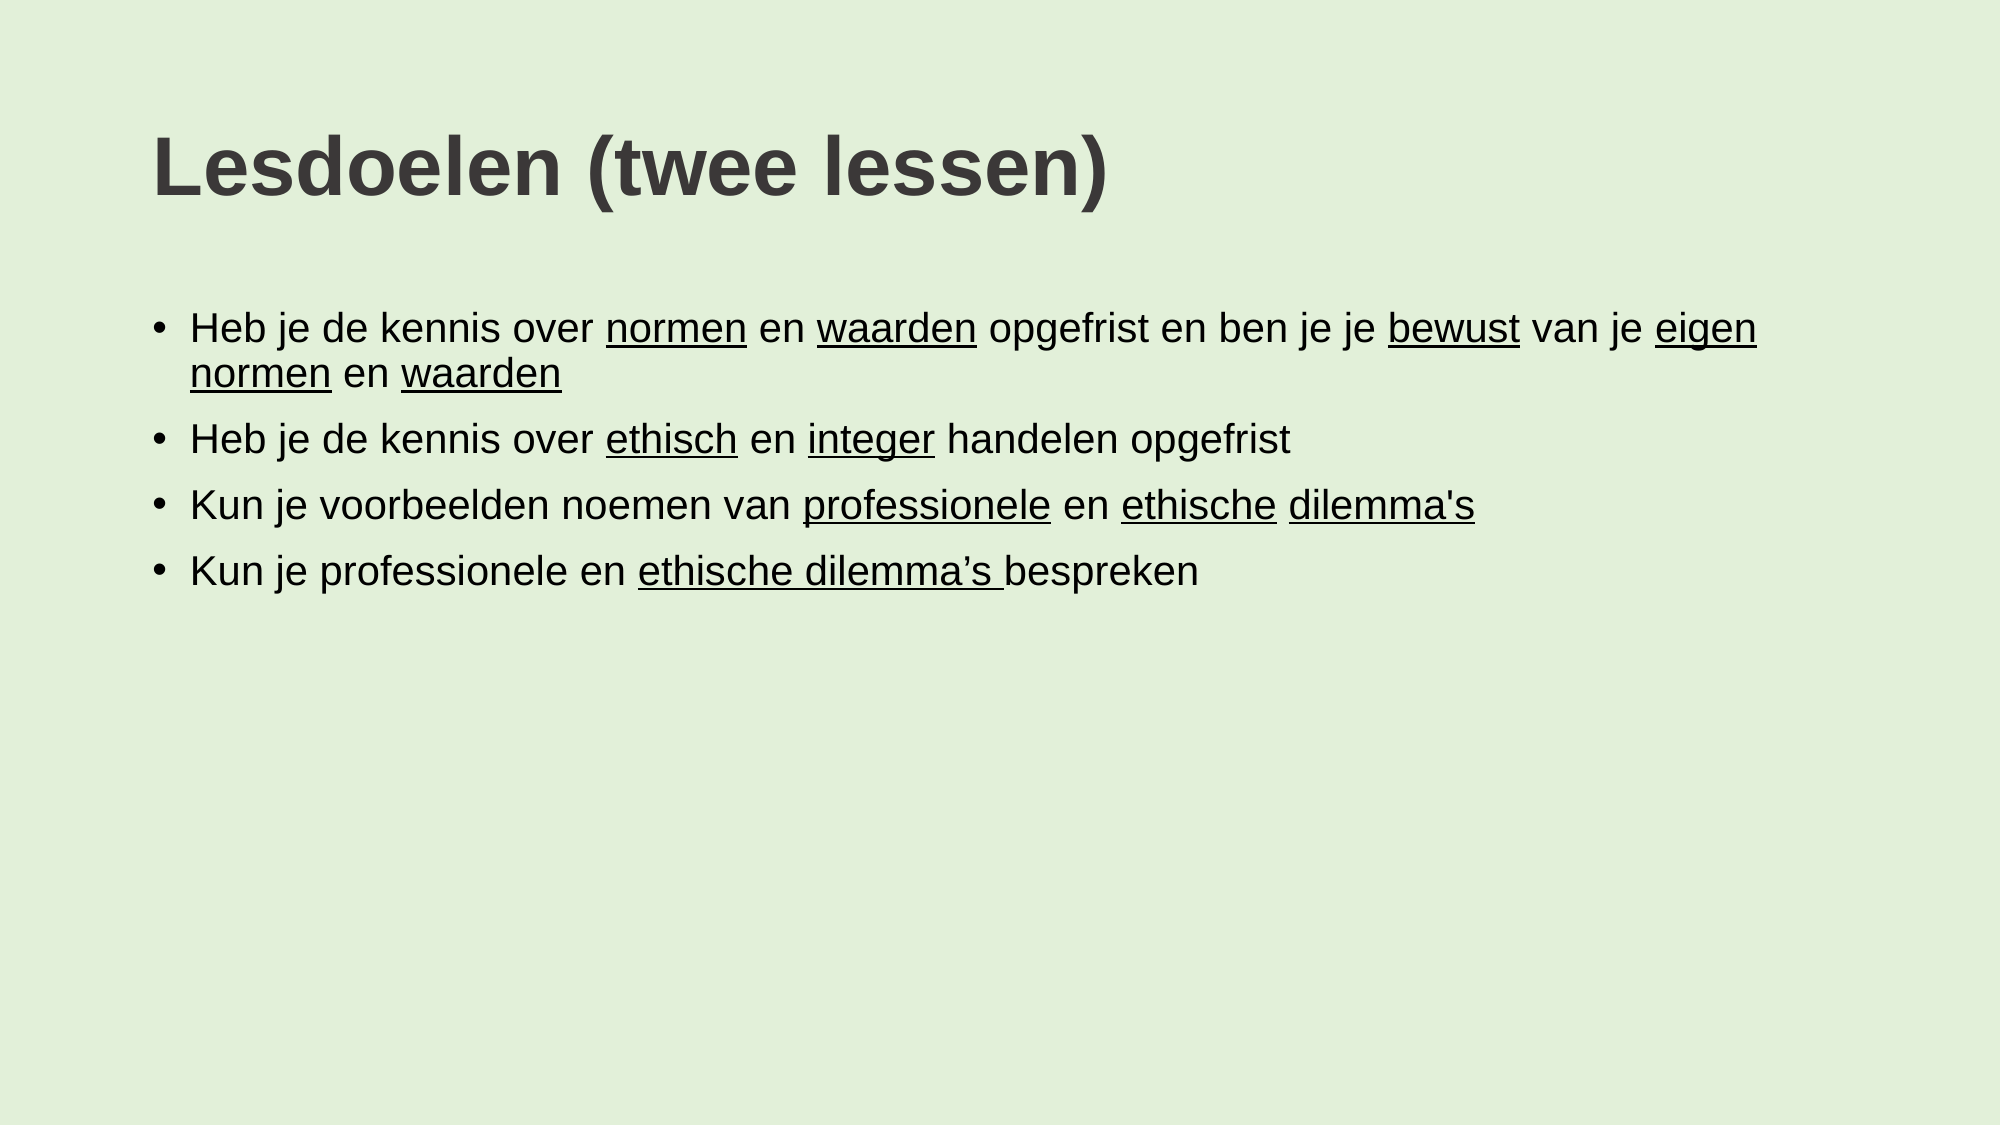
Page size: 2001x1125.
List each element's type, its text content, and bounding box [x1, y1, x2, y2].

title Lesdoelen (twee lessen) [137, 59, 1863, 278]
list Heb je de kennis over normen en waarden opgefrist en ben je je bewust van je eigen normen en waarden Heb je de kennis over ethisch en integer handelen opgefrist Kun je voorbeelden noemen van professionele en ethische dilemma's Kun je professionele en ethische dilemma’s bespreken [137, 299, 1863, 1014]
